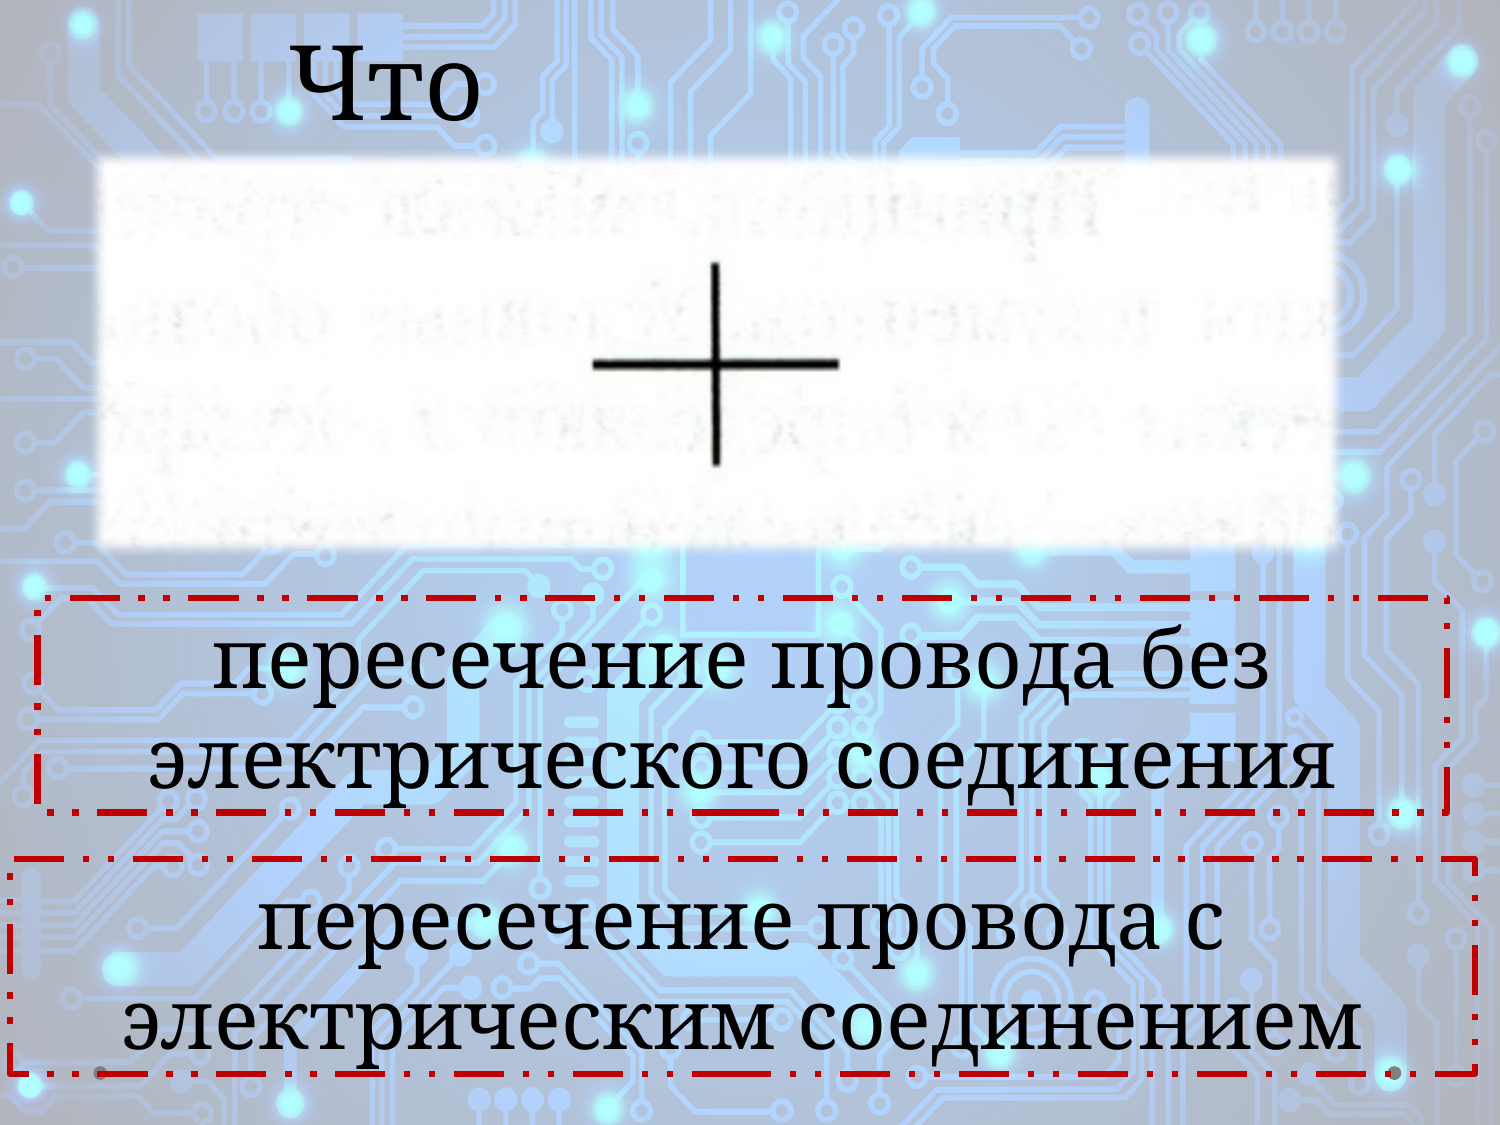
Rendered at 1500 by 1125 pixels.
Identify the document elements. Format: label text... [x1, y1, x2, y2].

text_box Что изображено? [273, 9, 1211, 147]
text_box пересечение провода с электрическим соединением [9, 859, 1475, 1074]
text_box пересечение провода без электрического соединения [37, 597, 1447, 813]
picture [88, 148, 1346, 559]
